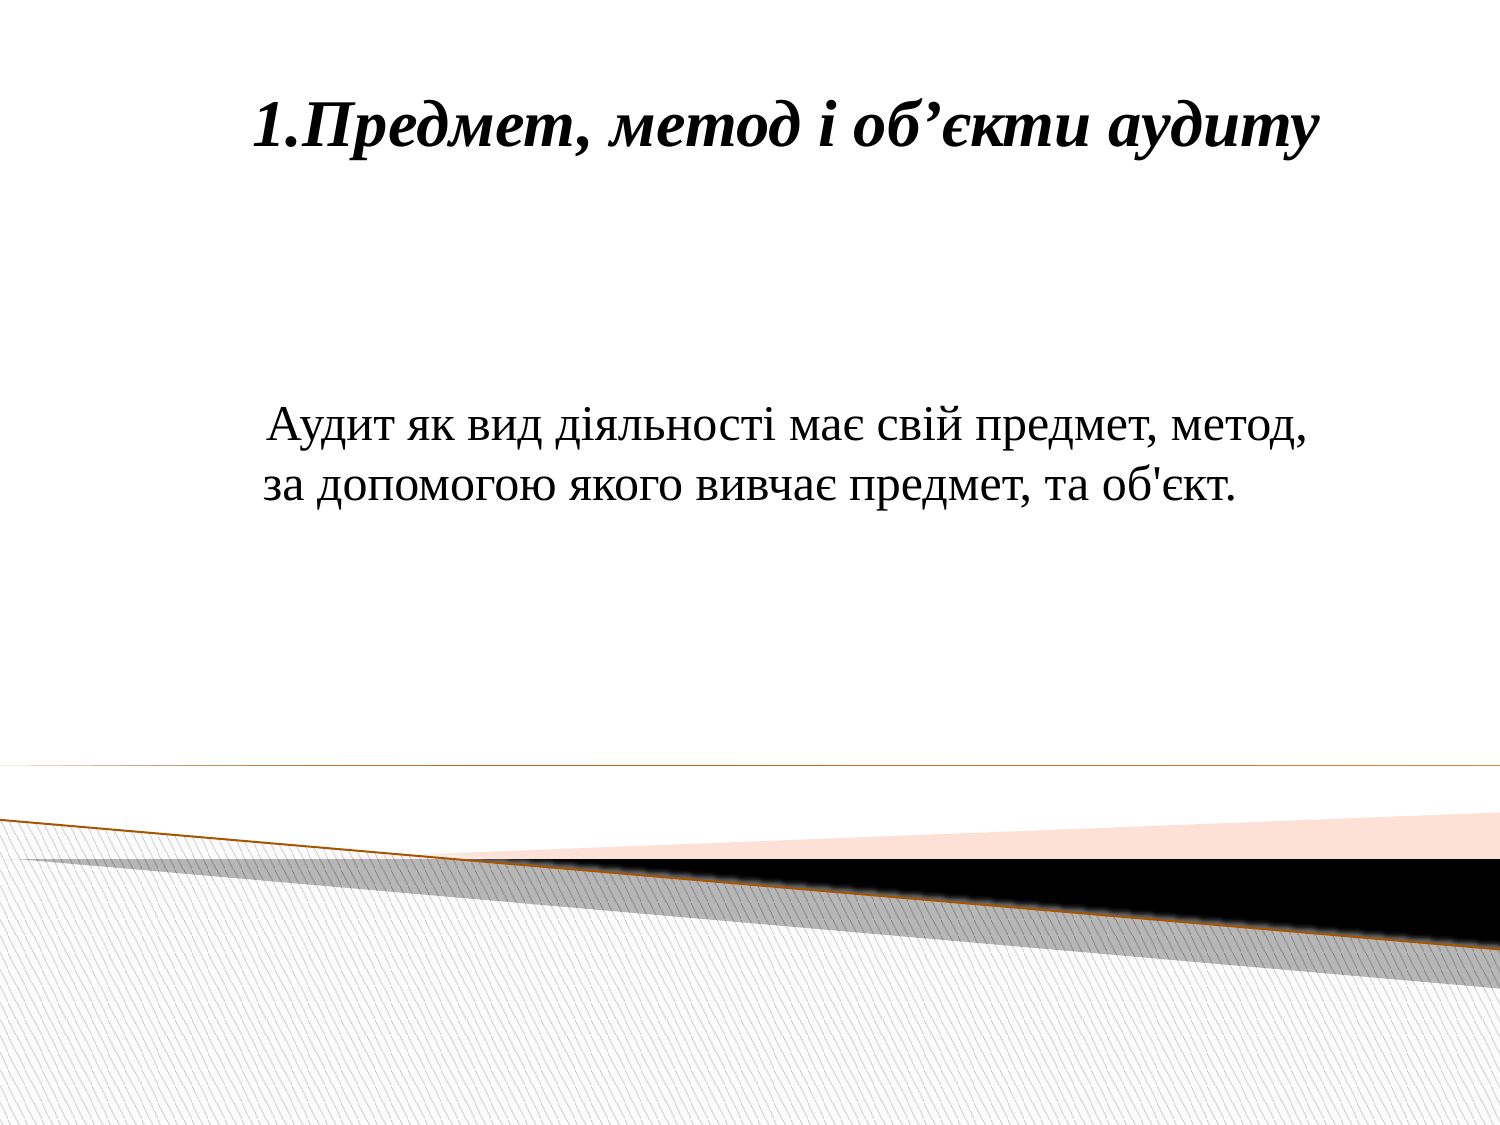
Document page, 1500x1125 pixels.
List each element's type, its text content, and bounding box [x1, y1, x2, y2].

text_box Предмет, метод і об’єкти аудиту Аудит як вид діяльності має свій предмет, метод, за допомогою якого вивчає предмет, та об'єкт. [152, 72, 1348, 518]
